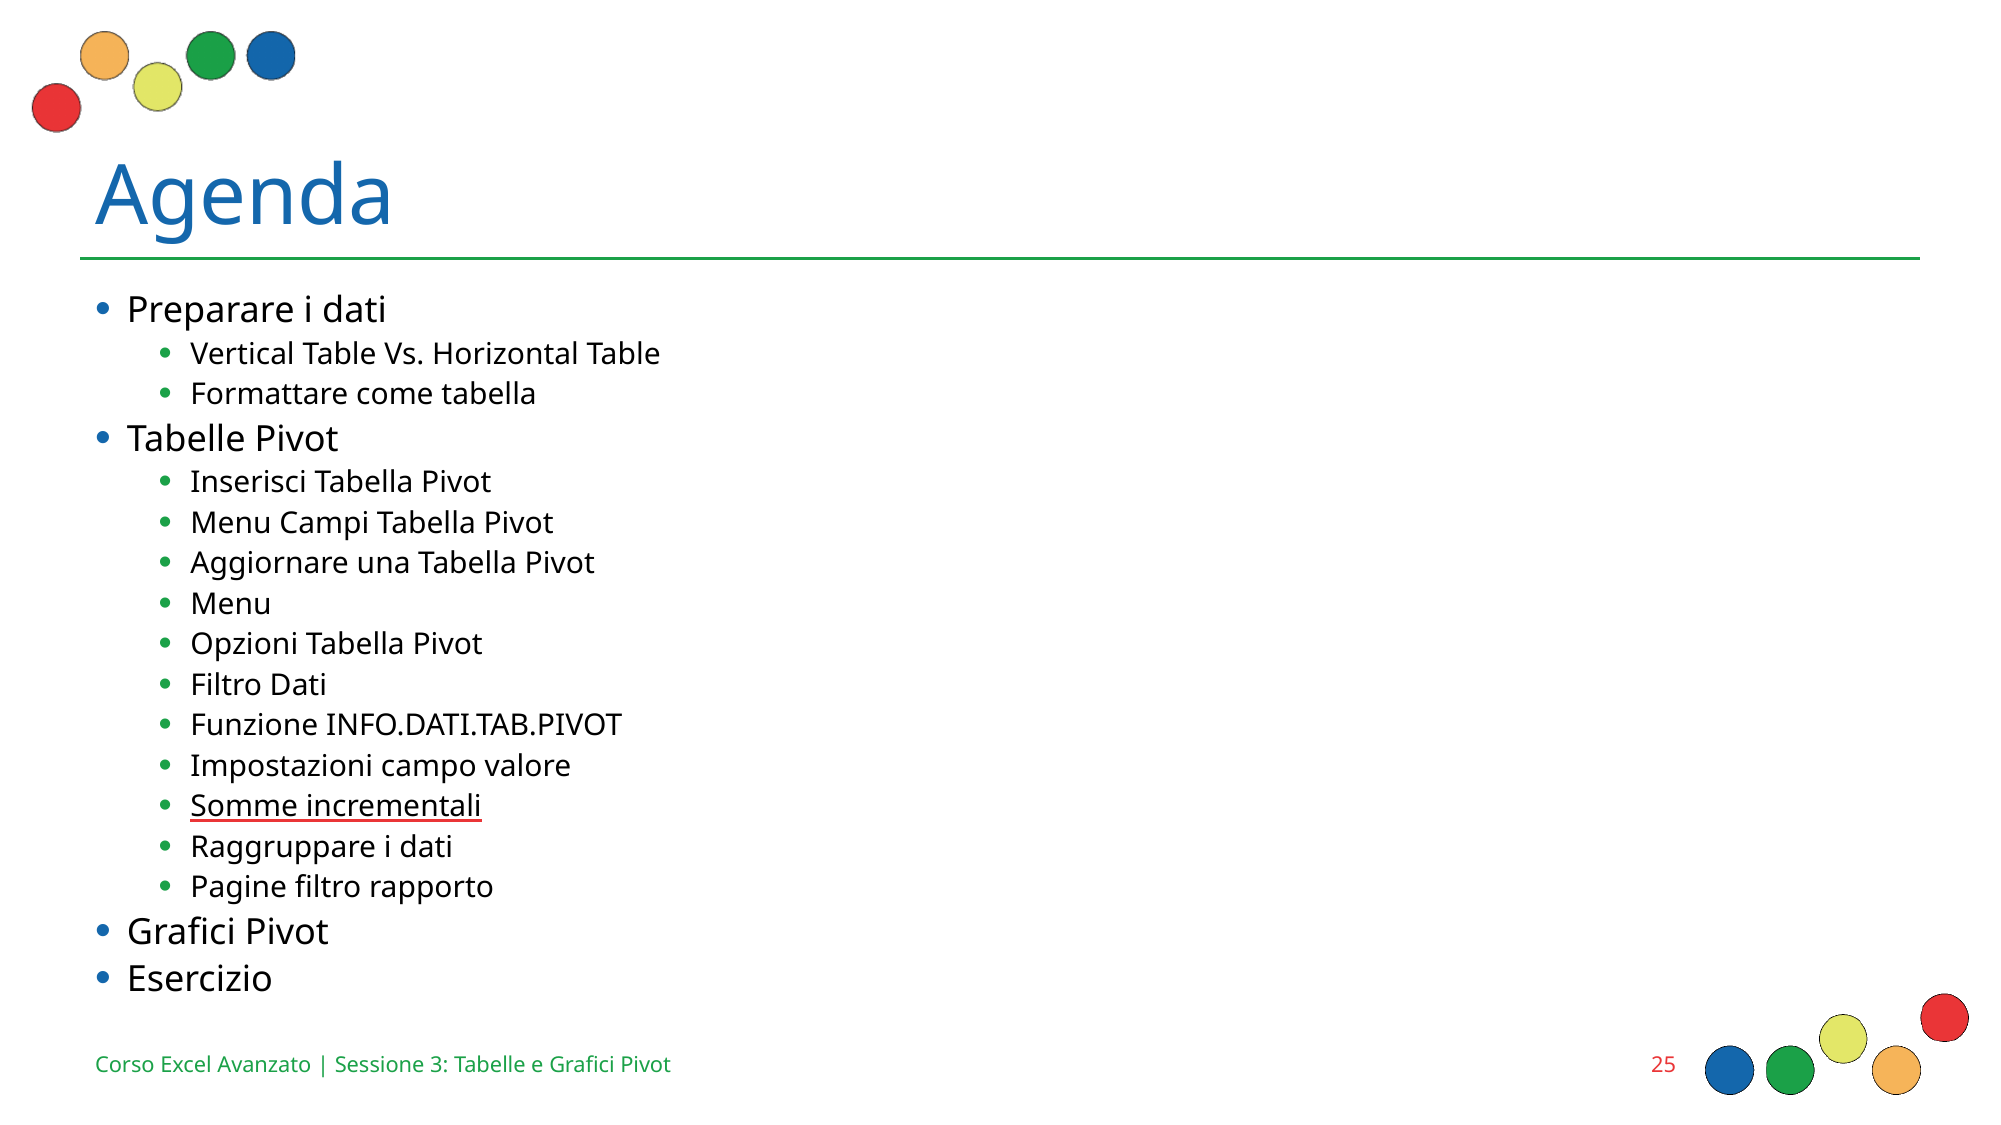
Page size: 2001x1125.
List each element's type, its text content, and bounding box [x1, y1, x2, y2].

picture [29, 30, 295, 135]
title Agenda [80, 123, 1920, 259]
slide_number 25 [1583, 1035, 1692, 1096]
picture [1704, 990, 1971, 1096]
footer Corso Excel Avanzato | Sessione 3: Tabelle e Grafici Pivot [80, 1035, 1571, 1096]
list Preparare i dati Vertical Table Vs. Horizontal Table Formattare come tabella Tabelle Pivot Inserisci Tabella Pivot Menu Campi Tabella Pivot Aggiornare una Tabella Pivot Menu Opzioni Tabella Pivot Filtro Dati Funzione INFO.DATI.TAB.PIVOT Impostazioni campo valore Somme incrementali Raggruppare i dati Pagine filtro rapporto Grafici Pivot Esercizio [80, 278, 1920, 1011]
